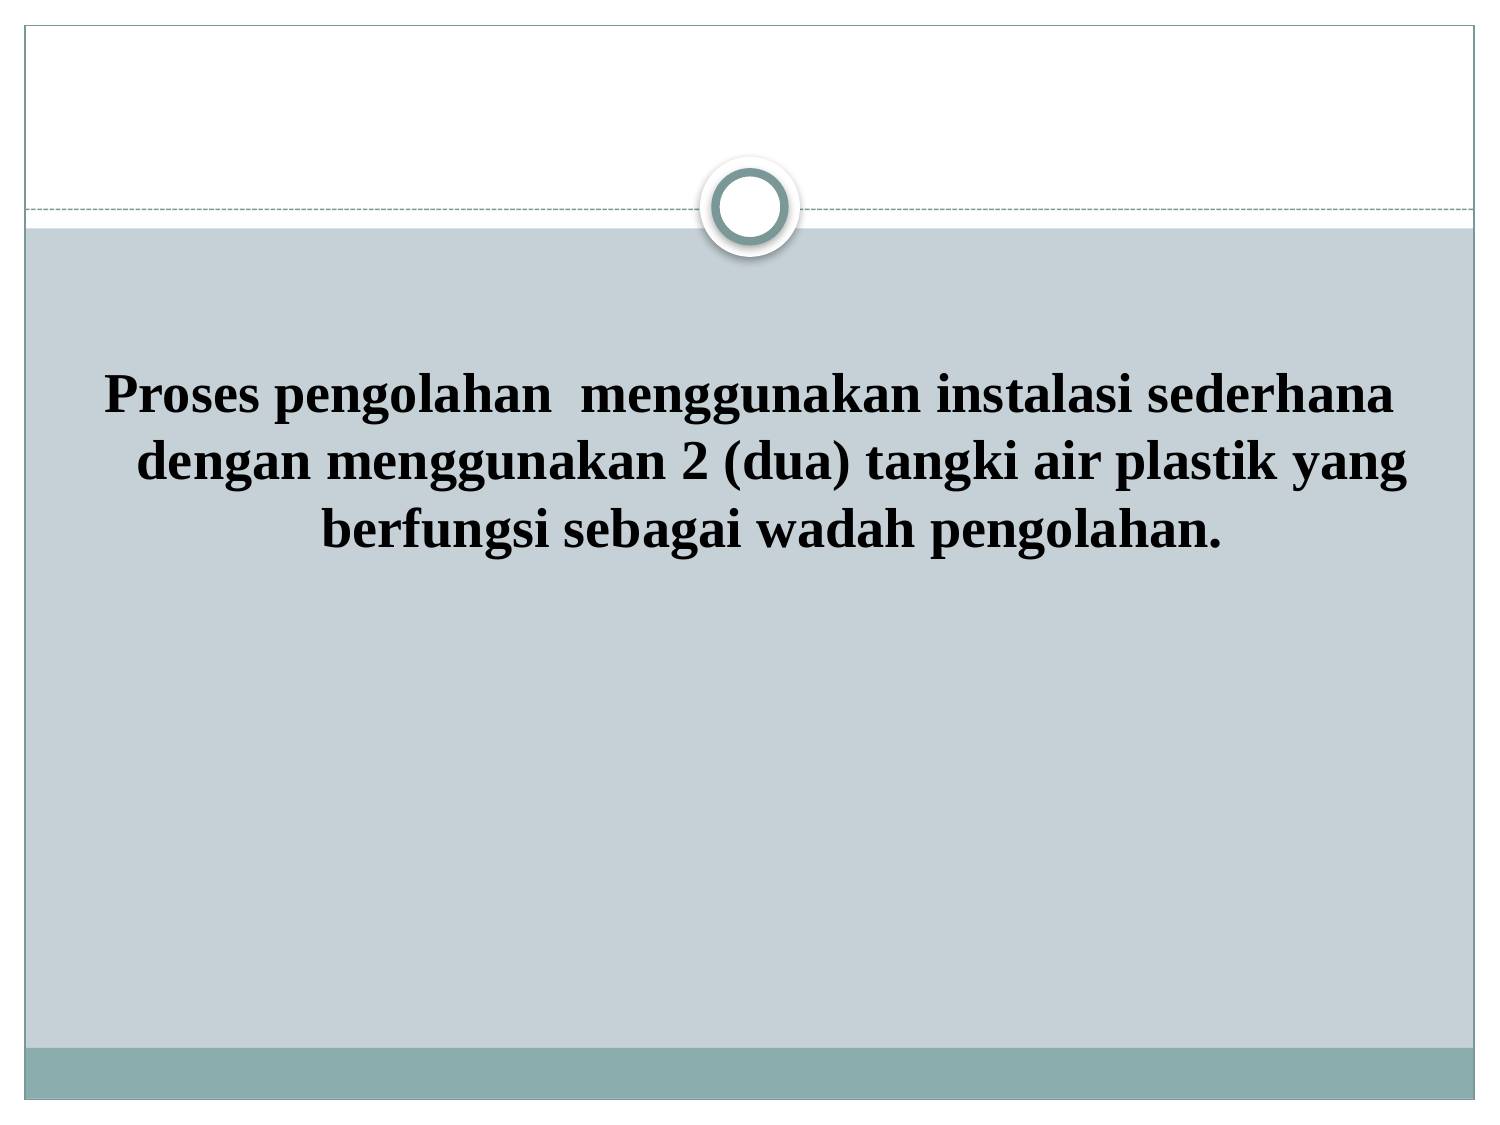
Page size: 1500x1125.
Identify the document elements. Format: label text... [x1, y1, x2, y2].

list Proses pengolahan menggunakan instalasi sederhana dengan menggunakan 2 (dua) tangki air plastik yang berfungsi sebagai wadah pengolahan. [75, 112, 1425, 1005]
